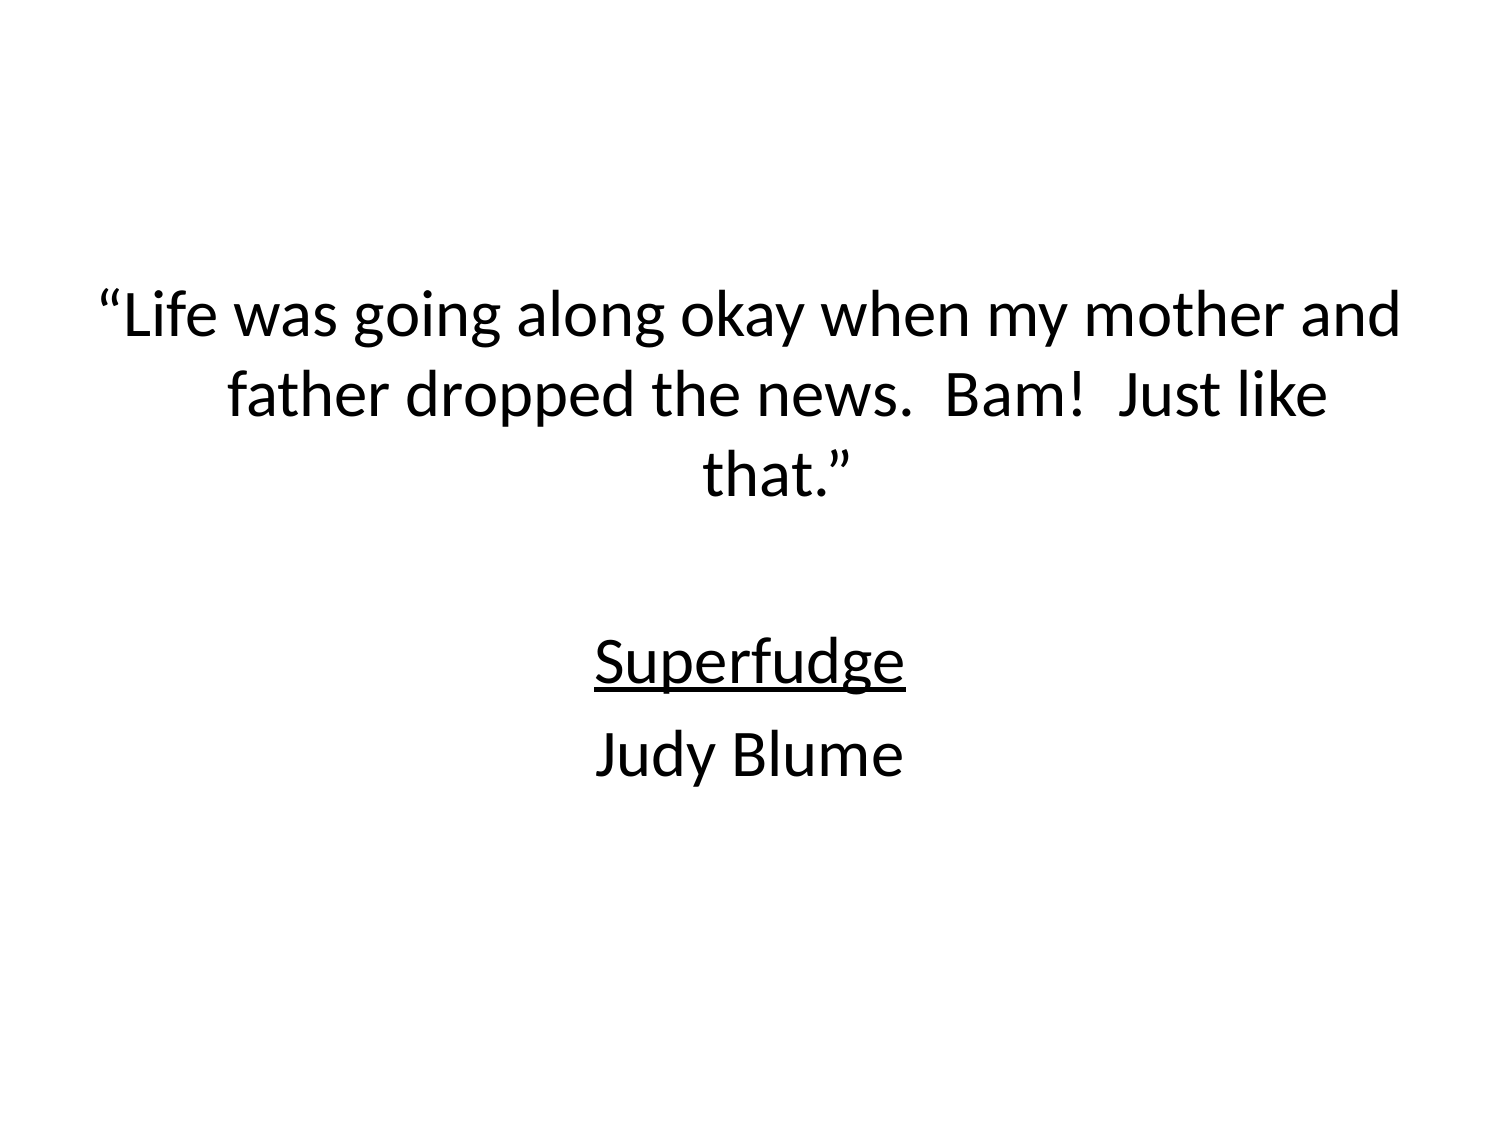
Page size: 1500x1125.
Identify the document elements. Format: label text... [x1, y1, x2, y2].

list “Life was going along okay when my mother and father dropped the news. Bam! Just like that.” Superfudge Judy Blume [75, 262, 1425, 1005]
